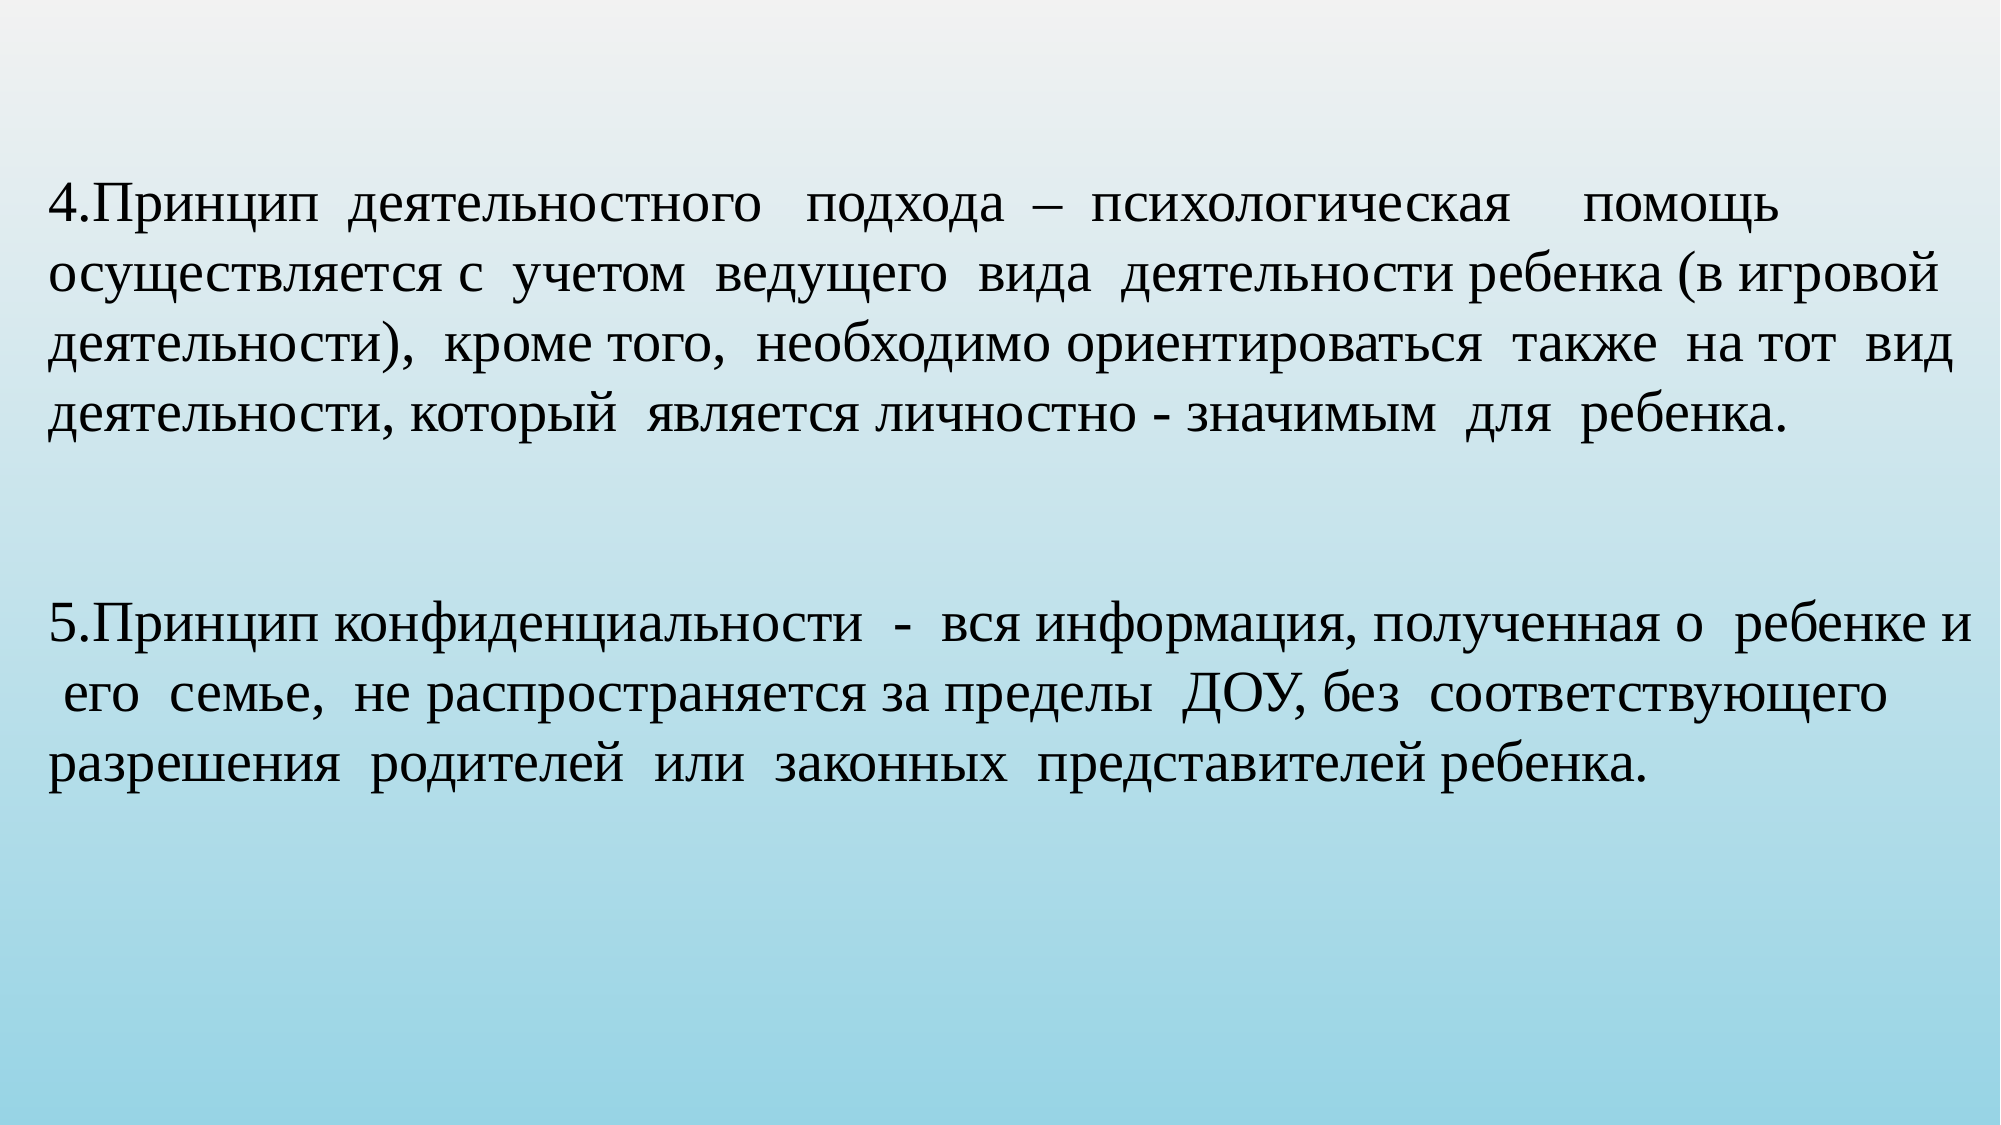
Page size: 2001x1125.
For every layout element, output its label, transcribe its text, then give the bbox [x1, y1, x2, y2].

text_box 4.Принцип деятельностного подхода – психологическая помощь осуществляется с учетом ведущего вида деятельности ребенка (в игровой деятельности), кроме того, необходимо ориентироваться также на тот вид деятельности, который является личностно - значимым для ребенка. 5.Принцип конфиденциальности - вся информация, полученная о ребенке и его семье, не распространяется за пределы ДОУ, без соответствующего разрешения родителей или законных представителей ребенка. [33, 155, 2000, 800]
